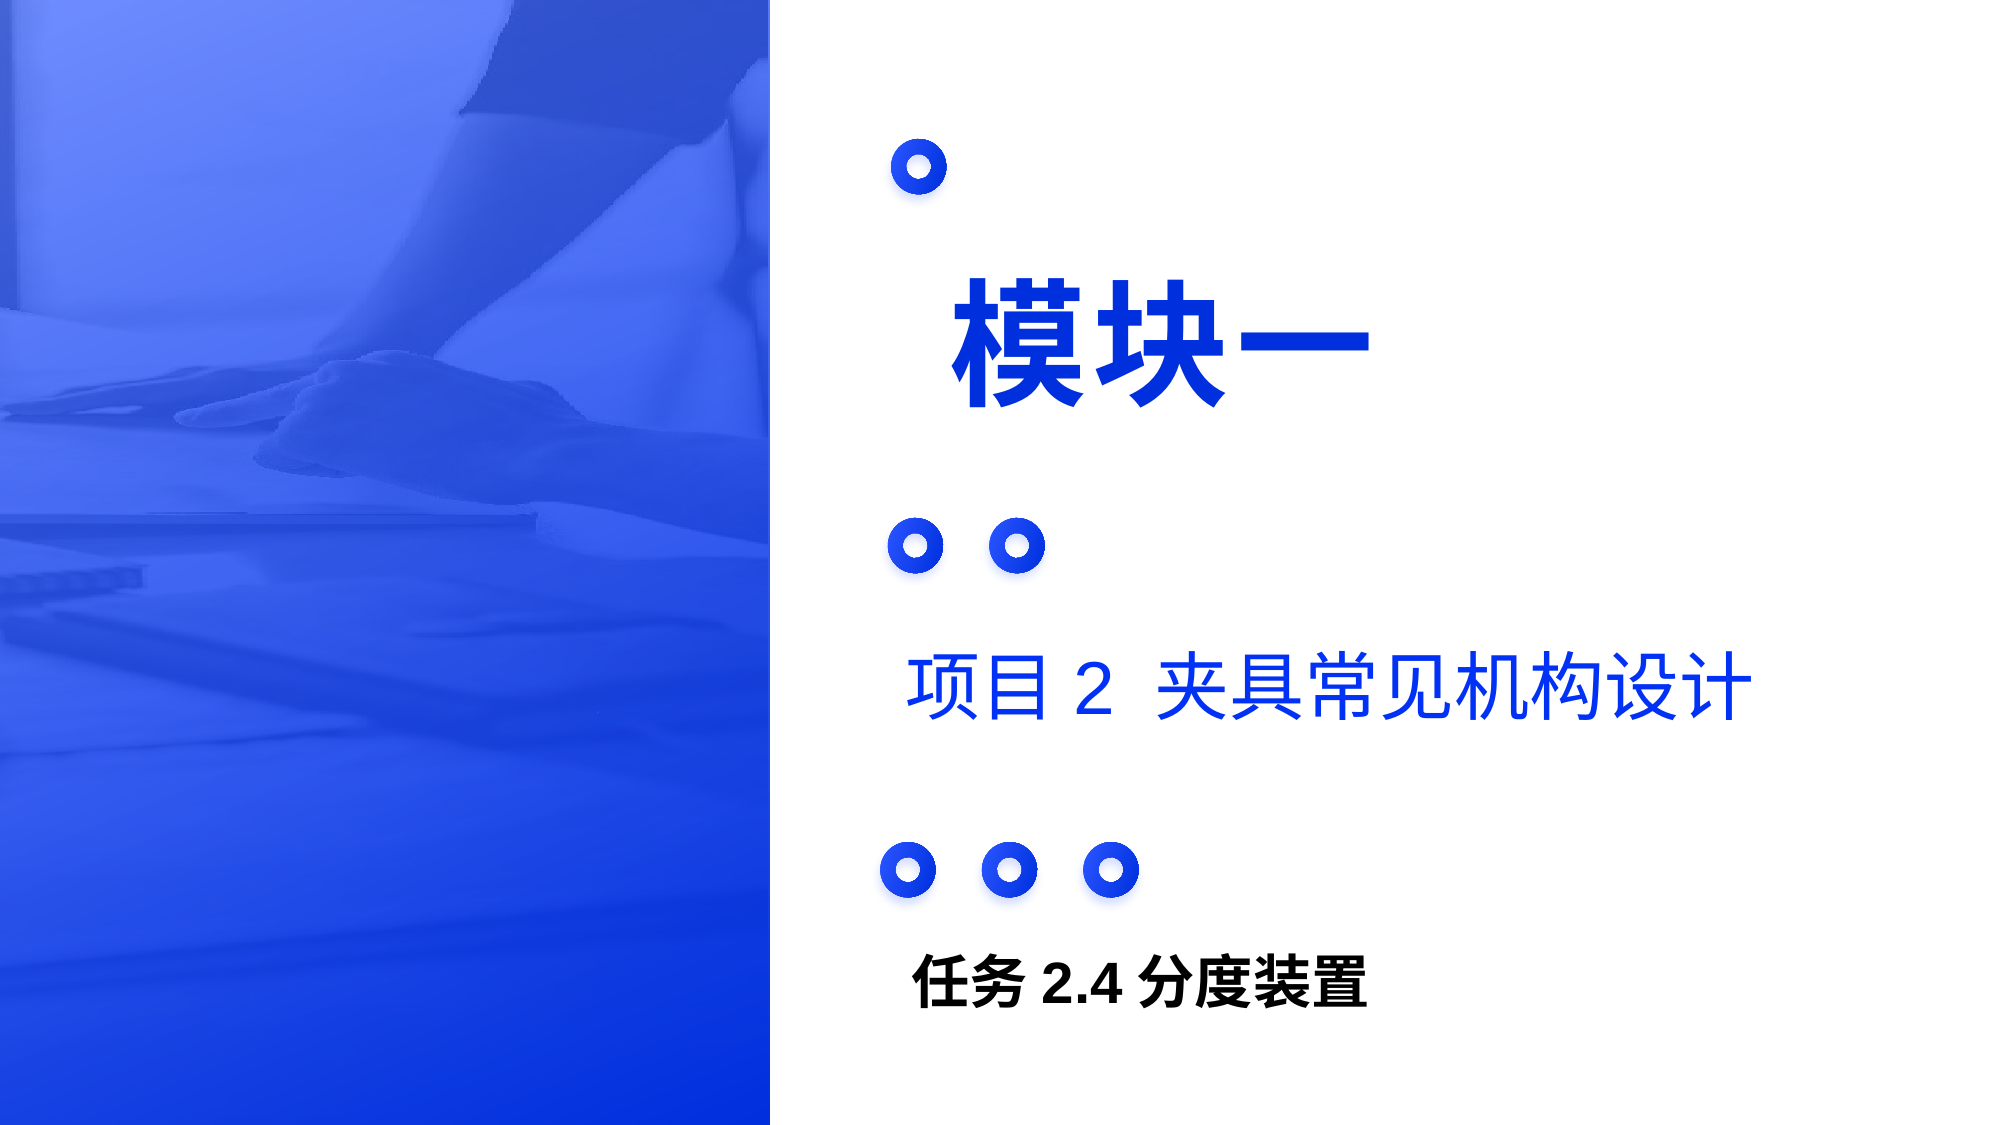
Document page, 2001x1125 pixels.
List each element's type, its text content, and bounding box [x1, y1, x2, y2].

text_box [980, 841, 1039, 899]
text_box 任务2.4分度装置 [896, 938, 1881, 1023]
text_box 模块一 [934, 250, 1703, 369]
text_box [988, 516, 1046, 575]
text_box [886, 516, 945, 575]
picture [0, 0, 768, 1125]
text_box [879, 841, 937, 899]
text_box [1082, 841, 1140, 899]
text_box 项目2 夹具常见机构设计 [890, 587, 1847, 913]
text_box [890, 137, 948, 196]
